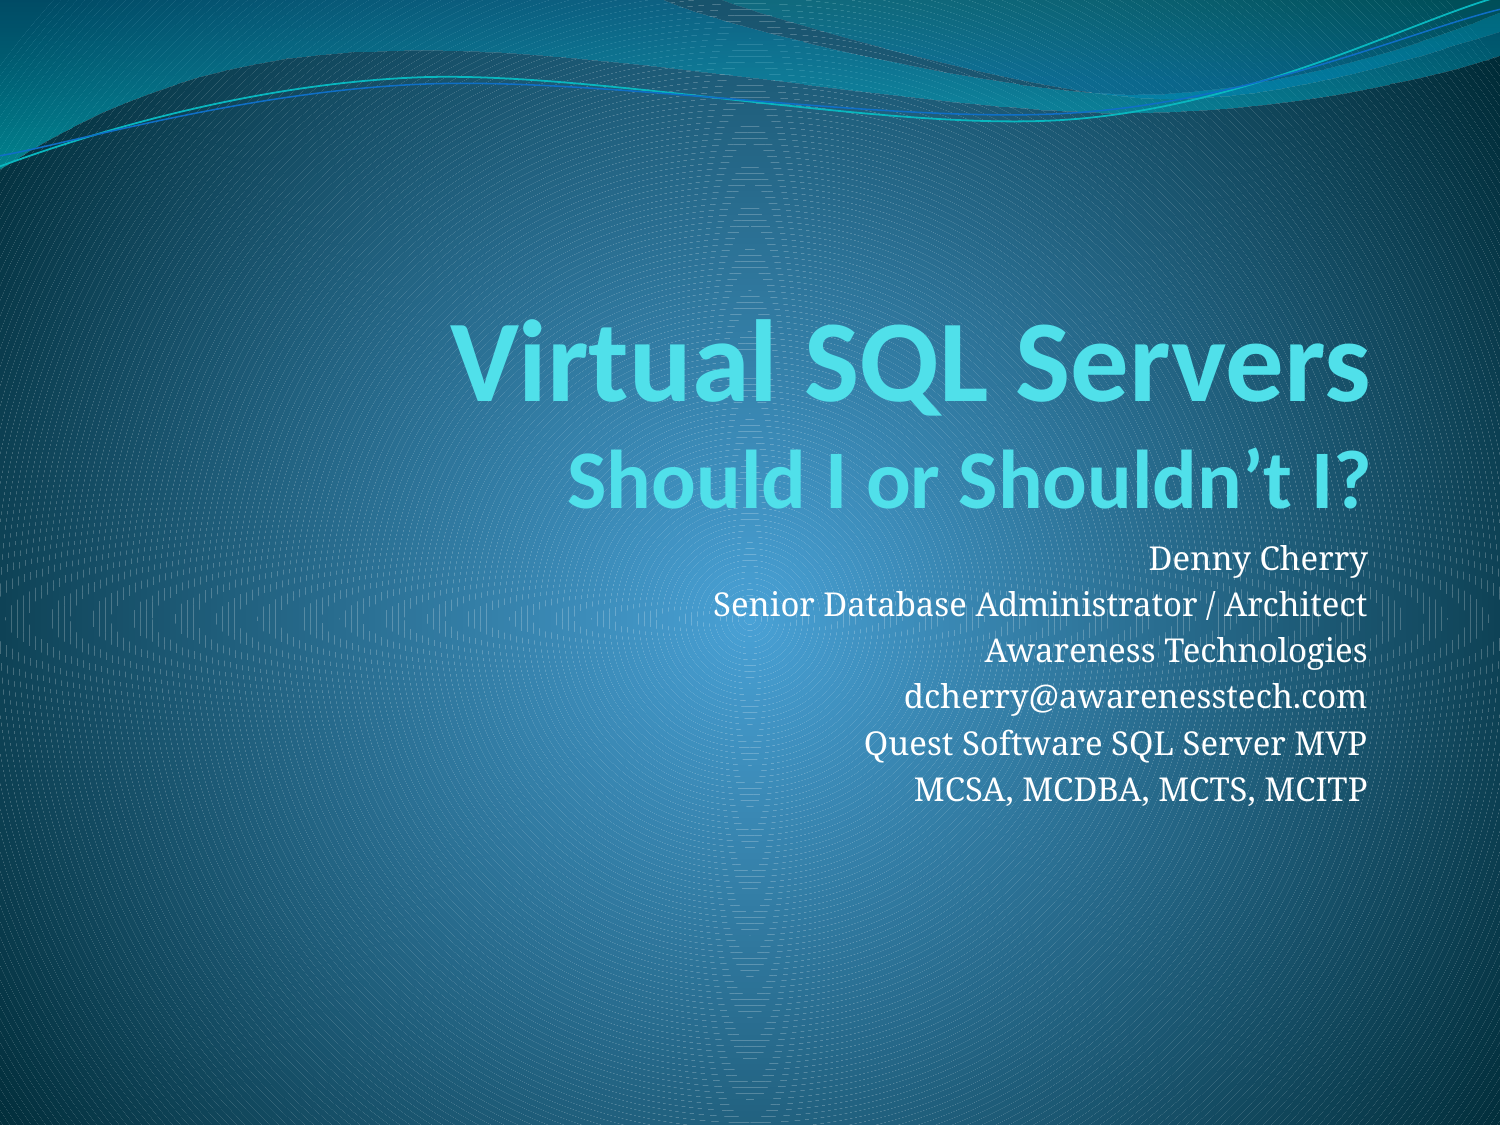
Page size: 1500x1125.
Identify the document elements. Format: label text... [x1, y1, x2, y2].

title Virtual SQL Servers Should I or Shouldn’t I? [87, 224, 1376, 525]
subtitle Denny Cherry Senior Database Administrator / Architect Awareness Technologies dcherry@awarenesstech.com Quest Software SQL Server MVP MCSA, MCDBA, MCTS, MCITP [87, 529, 1376, 818]
